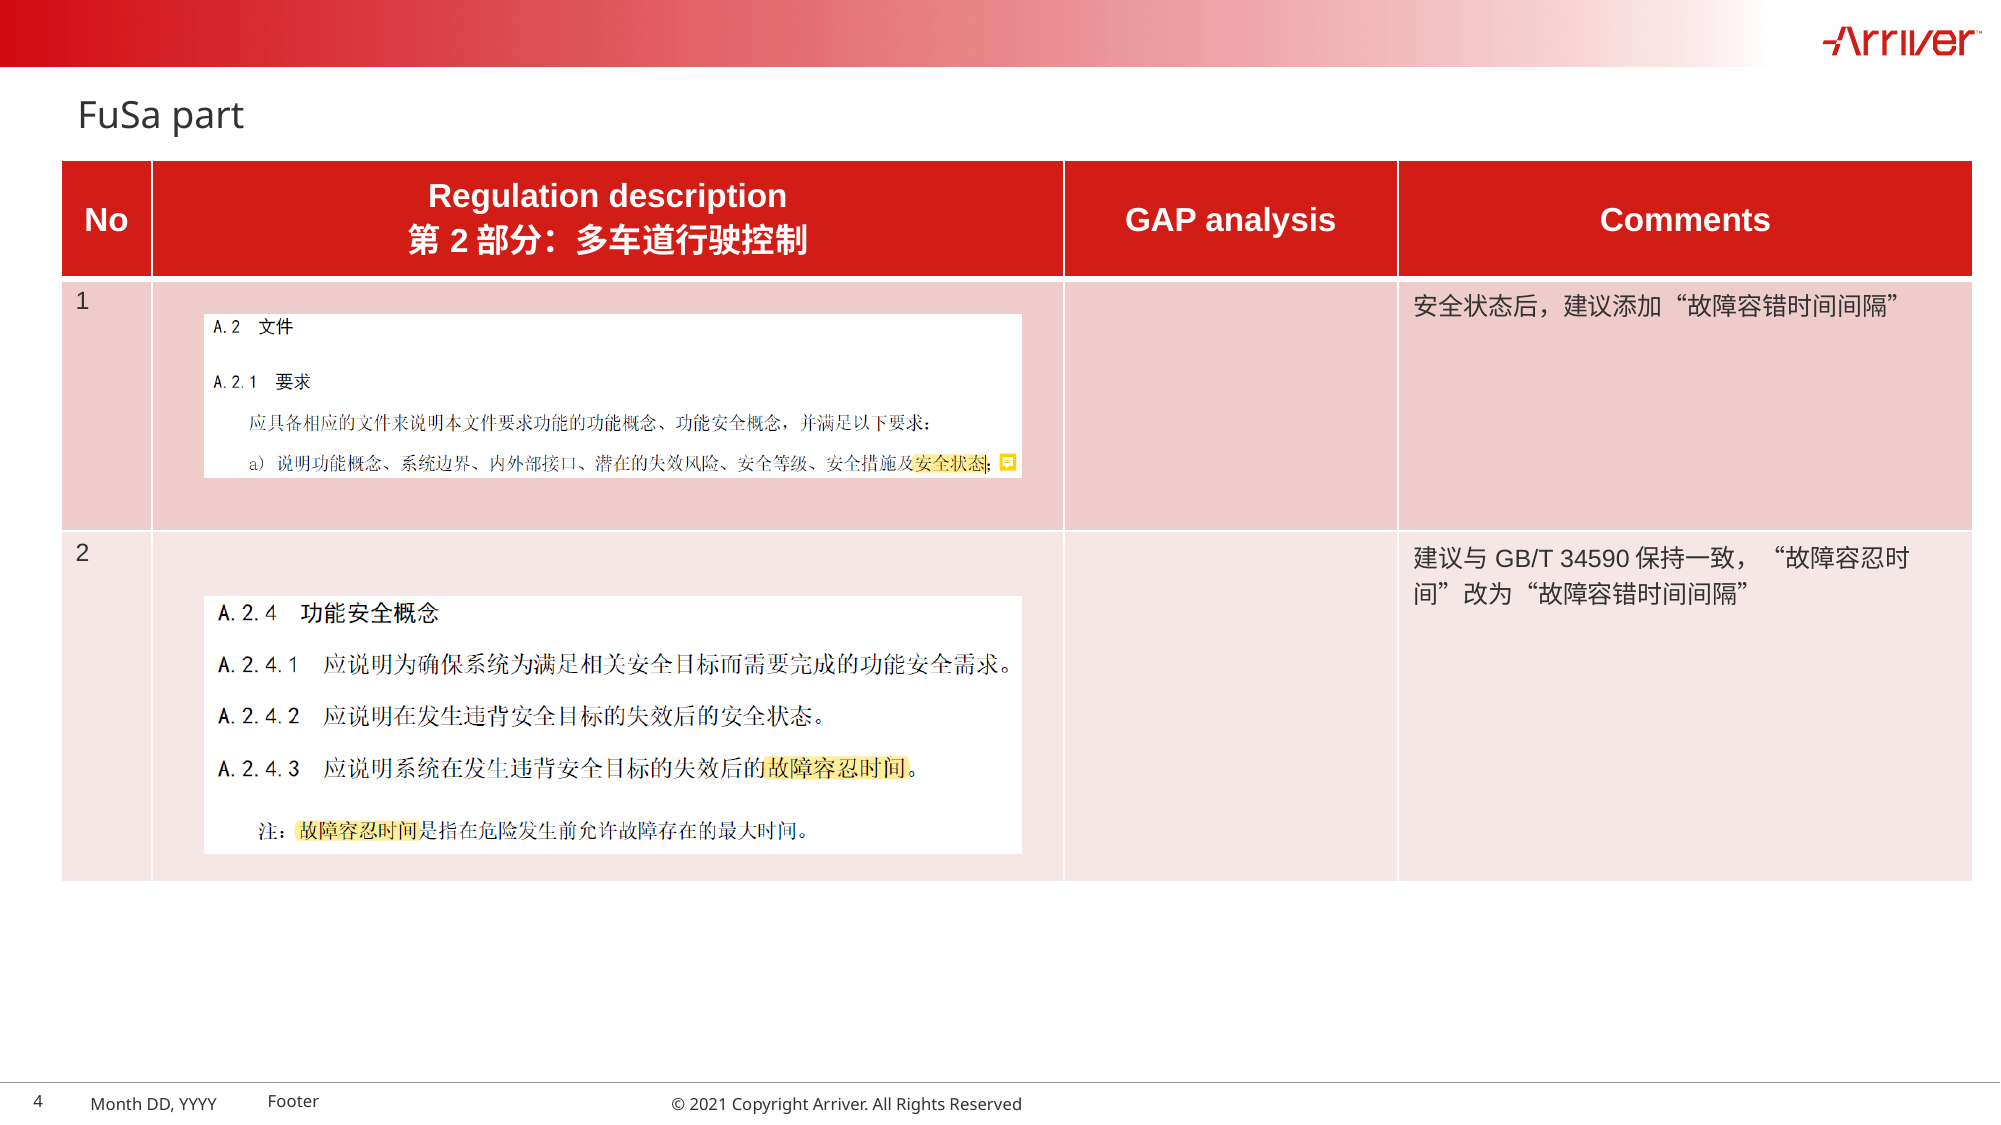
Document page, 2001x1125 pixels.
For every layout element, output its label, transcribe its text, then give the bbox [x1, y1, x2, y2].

table_cell 2 [62, 532, 151, 881]
table_cell [1065, 282, 1397, 530]
picture [204, 596, 1022, 854]
table_header GAP analysis [1065, 161, 1397, 276]
table_cell 安全状态后，建议添加“故障容错时间间隔” [1399, 282, 1972, 530]
footer Footer [267, 1093, 681, 1114]
table_header No [62, 161, 151, 276]
table_cell [153, 532, 1063, 881]
table_cell 建议与GB/T 34590保持一致，“故障容忍时间”改为“故障容错时间间隔” [1399, 532, 1972, 881]
slide_number Month DD, YYYY [90, 1093, 233, 1114]
table_cell [1065, 532, 1397, 881]
picture [204, 314, 1022, 478]
table_cell 1 [62, 282, 151, 530]
slide_number 4 [33, 1093, 57, 1114]
table_cell [153, 282, 1063, 530]
picture [0, 0, 2000, 67]
table_header Comments [1399, 161, 1972, 276]
text_box FuSa part [62, 84, 260, 144]
table_header Regulation description 第2部分：多车道行驶控制 [153, 161, 1063, 276]
